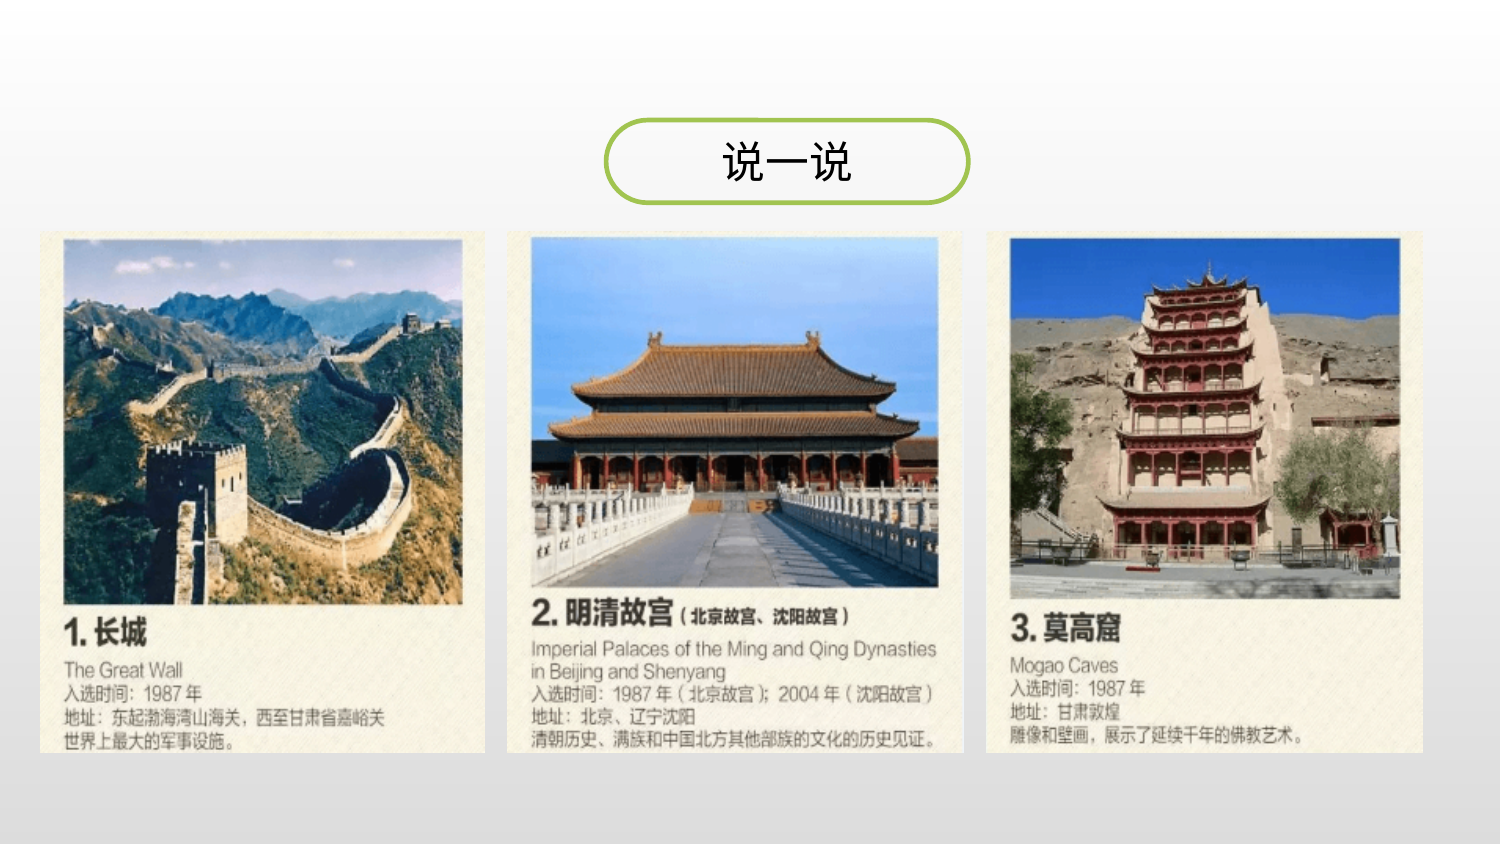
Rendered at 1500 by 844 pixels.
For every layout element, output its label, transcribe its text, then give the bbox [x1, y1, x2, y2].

picture [507, 231, 964, 753]
text_box 说一说 [605, 119, 970, 204]
picture [40, 231, 485, 753]
picture [986, 231, 1423, 753]
